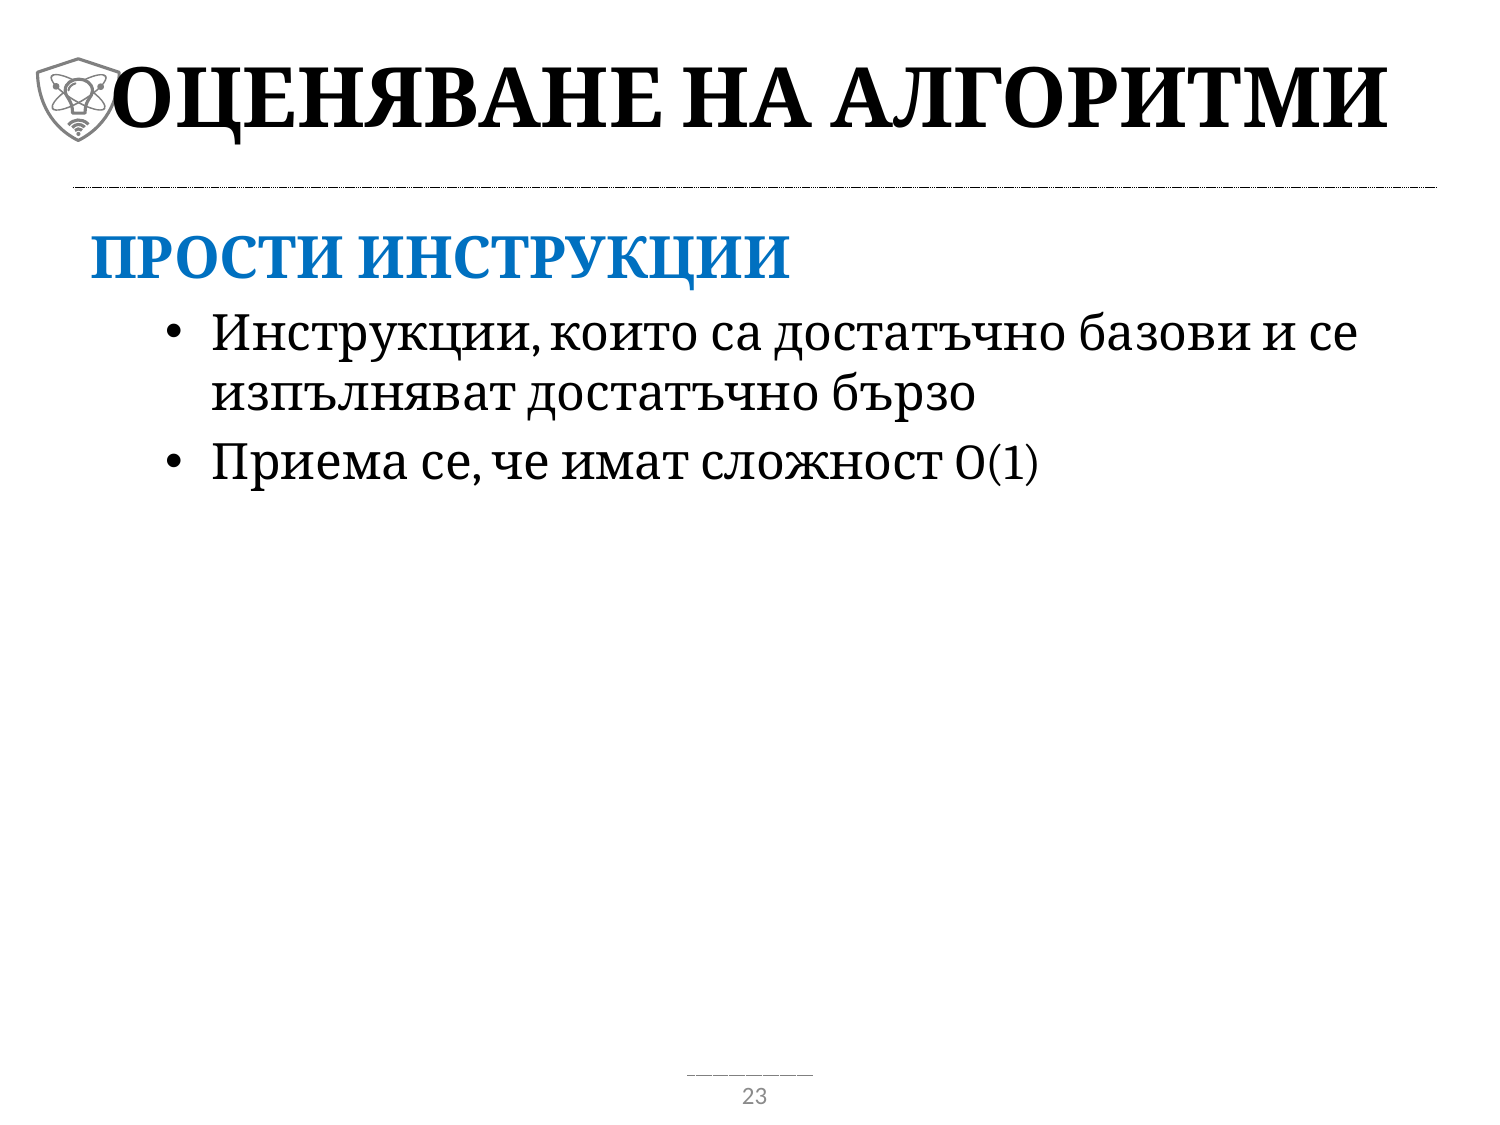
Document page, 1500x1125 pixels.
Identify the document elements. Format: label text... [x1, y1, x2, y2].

slide_number 23 [579, 1065, 930, 1125]
title Оценяване на алгоритми [0, 0, 1500, 188]
list Прости инструкции Инструкции, които са достатъчно базови и се изпълняват достатъчно бързо Приема се, че имат сложност O(1) [75, 212, 1450, 1063]
